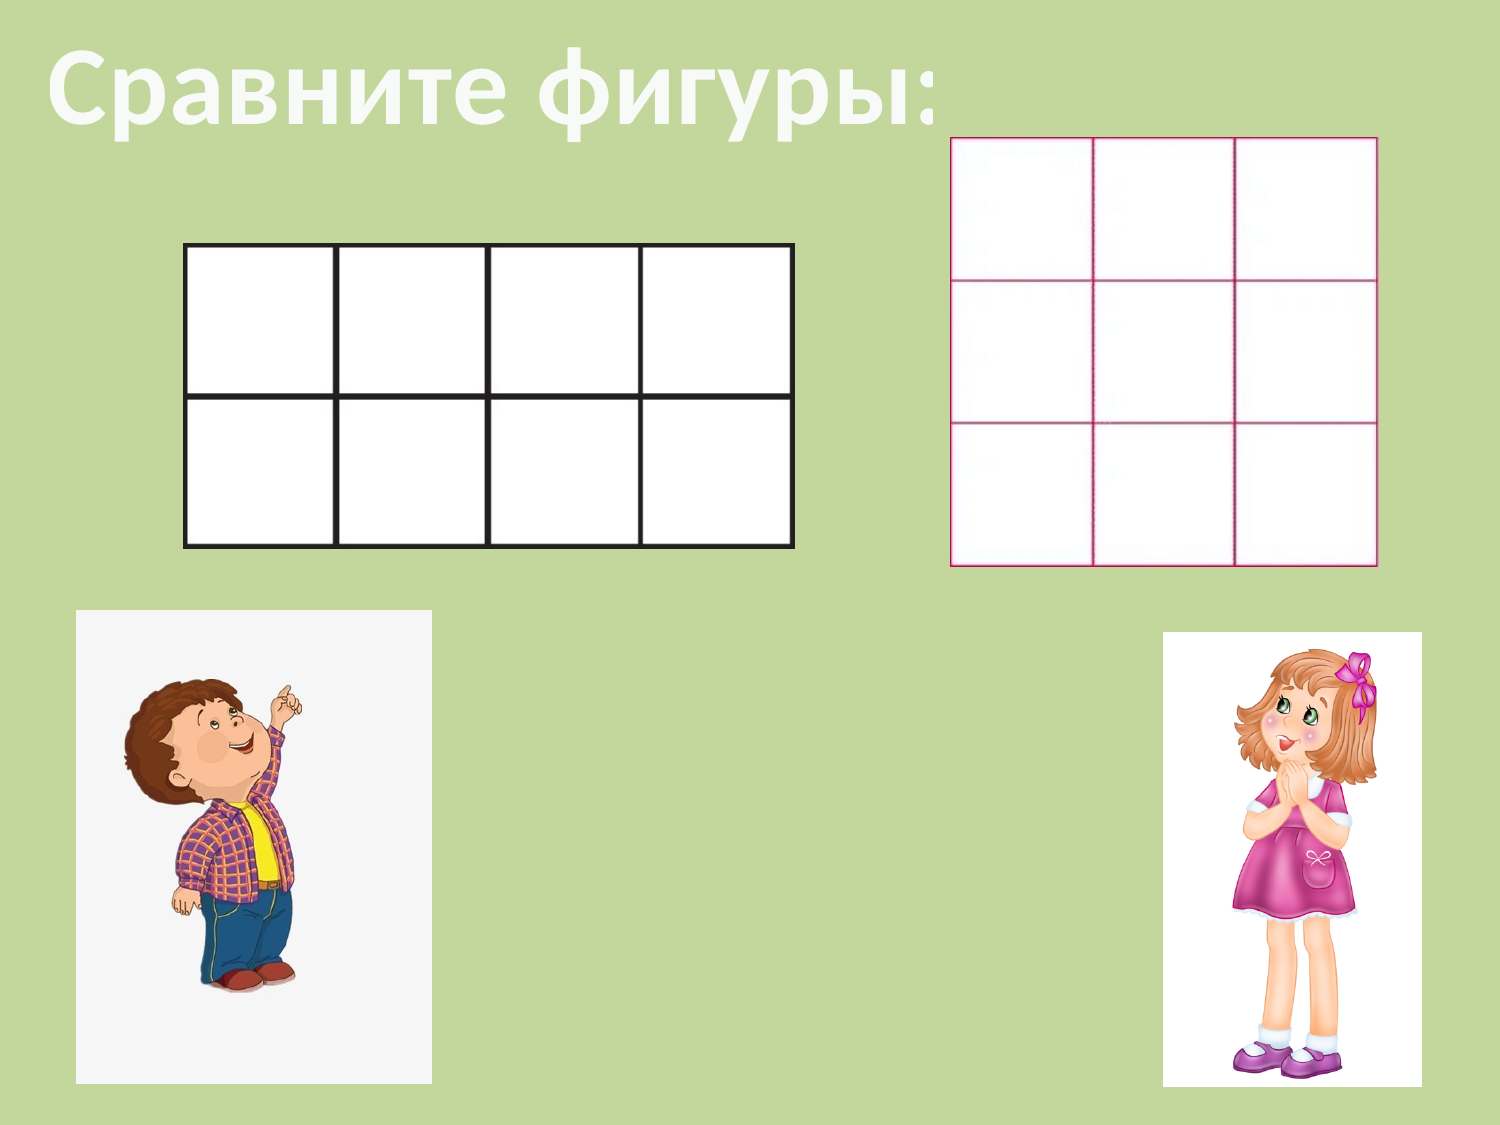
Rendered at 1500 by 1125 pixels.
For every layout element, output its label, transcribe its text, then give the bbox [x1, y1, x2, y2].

text_box Сравните фигуры: [0, 4, 1021, 155]
picture [950, 136, 1379, 567]
picture [182, 243, 795, 549]
picture [76, 610, 433, 1085]
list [1163, 632, 1423, 1088]
